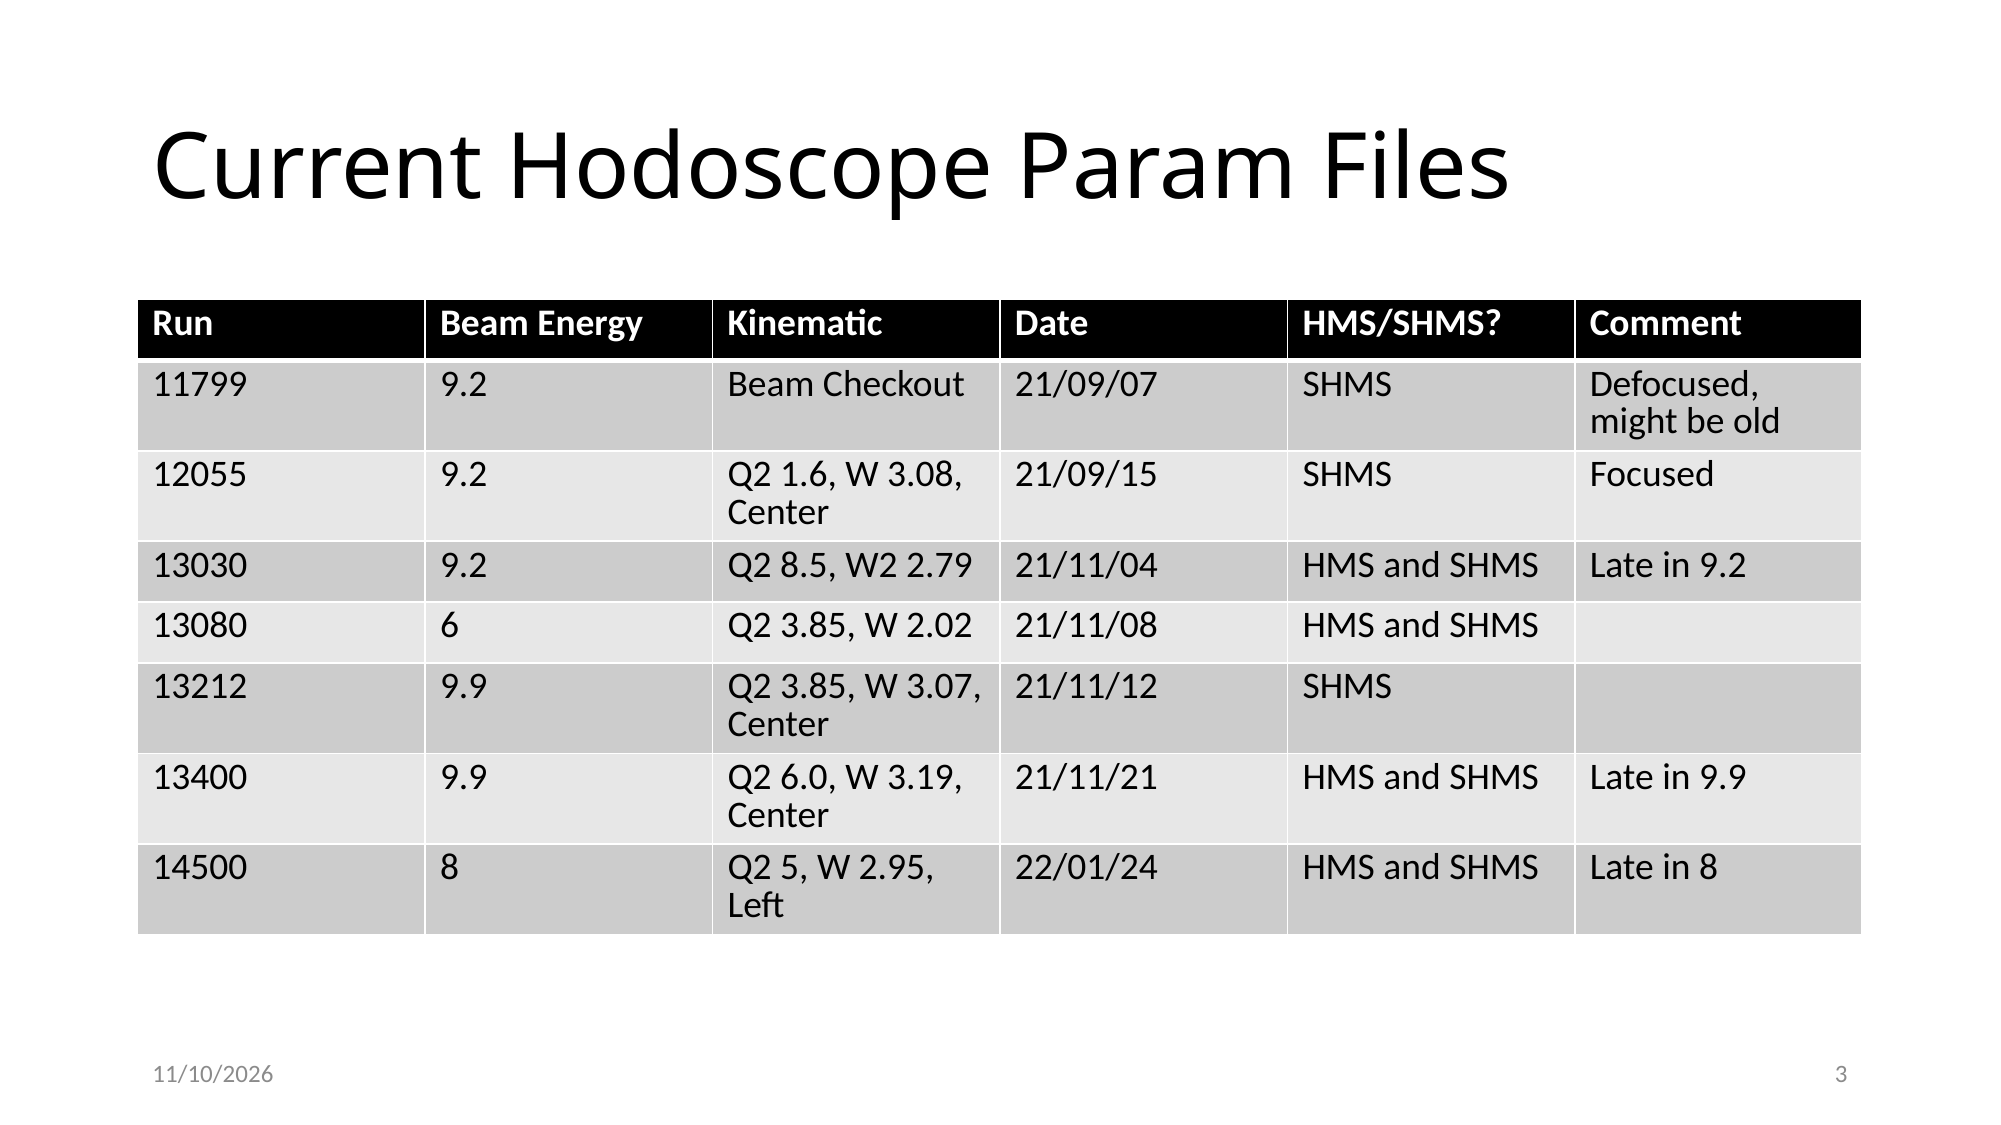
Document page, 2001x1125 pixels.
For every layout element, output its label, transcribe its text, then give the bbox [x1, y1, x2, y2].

slide_number 3 [1412, 1042, 1863, 1103]
table_cell Q2 1.6, W 3.08, Center [713, 452, 999, 540]
table_cell HMS and SHMS [1288, 542, 1574, 601]
table_cell 21/11/04 [1001, 542, 1287, 601]
table_cell Defocused, might be old [1576, 363, 1861, 450]
table_cell Q2 3.85, W 2.02 [713, 603, 999, 662]
table_cell Q2 8.5, W2 2.79 [713, 542, 999, 601]
table_cell Late in 9.2 [1576, 542, 1861, 601]
table_cell 9.9 [426, 754, 712, 843]
table_cell 6 [426, 603, 712, 662]
table_cell SHMS [1288, 452, 1574, 540]
table_cell 14500 [138, 845, 424, 934]
table_cell Q2 5, W 2.95, Left [713, 845, 999, 934]
table_cell 13212 [138, 664, 424, 753]
table_cell 13030 [138, 542, 424, 601]
table_header HMS/SHMS? [1288, 300, 1574, 358]
table_cell 21/11/12 [1001, 664, 1287, 753]
table_cell SHMS [1288, 664, 1574, 753]
table_cell 8 [426, 845, 712, 934]
table_cell HMS and SHMS [1288, 754, 1574, 843]
table_cell [1576, 603, 1861, 662]
table_cell Q2 6.0, W 3.19, Center [713, 754, 999, 843]
table_cell Beam Checkout [713, 363, 999, 450]
table_cell Late in 9.9 [1576, 754, 1861, 843]
table_header Run [138, 300, 424, 358]
table_cell Late in 8 [1576, 845, 1861, 934]
table_cell 9.2 [426, 542, 712, 601]
table_cell 21/11/21 [1001, 754, 1287, 843]
table_cell SHMS [1288, 363, 1574, 450]
table_cell 21/09/07 [1001, 363, 1287, 450]
table_cell 13080 [138, 603, 424, 662]
title Current Hodoscope Param Files [137, 59, 1863, 278]
table_cell 12055 [138, 452, 424, 540]
table_cell 22/01/24 [1001, 845, 1287, 934]
table_cell HMS and SHMS [1288, 845, 1574, 934]
table_header Beam Energy [426, 300, 712, 358]
table_cell Q2 3.85, W 3.07, Center [713, 664, 999, 753]
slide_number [137, 1042, 588, 1103]
table_cell [1576, 664, 1861, 753]
table_cell Focused [1576, 452, 1861, 540]
table_header Kinematic [713, 300, 999, 358]
table_cell 13400 [138, 754, 424, 843]
table_cell HMS and SHMS [1288, 603, 1574, 662]
table_cell 21/09/15 [1001, 452, 1287, 540]
table_cell 11799 [138, 363, 424, 450]
table_cell 9.9 [426, 664, 712, 753]
table_header Comment [1576, 300, 1861, 358]
table_cell 21/11/08 [1001, 603, 1287, 662]
table_header Date [1001, 300, 1287, 358]
table_cell 9.2 [426, 363, 712, 450]
table_cell 9.2 [426, 452, 712, 540]
